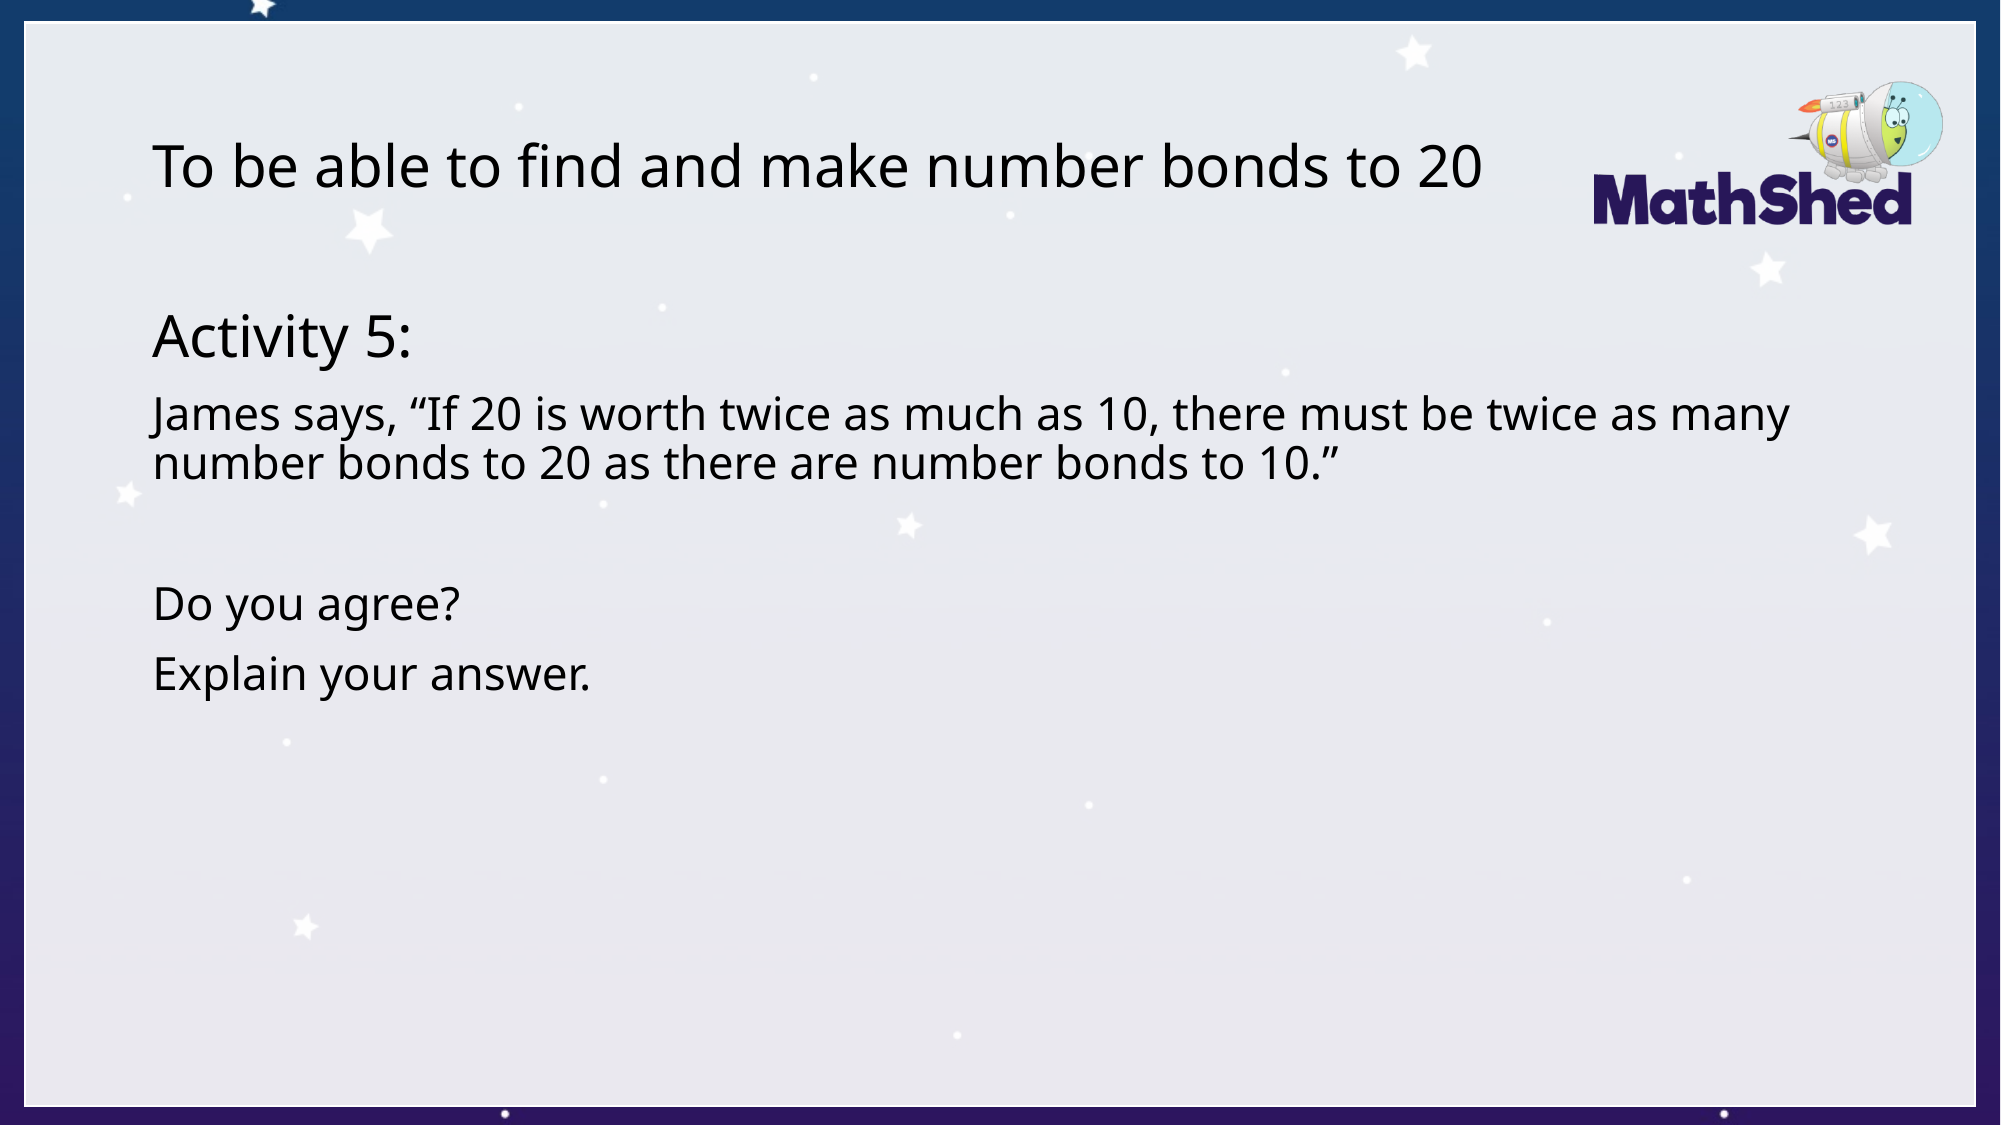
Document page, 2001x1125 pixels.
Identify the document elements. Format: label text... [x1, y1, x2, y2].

list Activity 5: James says, “If 20 is worth twice as much as 10, there must be twice as many number bonds to 20 as there are number bonds to 10.” Do you agree? Explain your answer. [137, 299, 1824, 1014]
picture [0, 0, 2001, 1125]
title To be able to find and make number bonds to 20 [137, 59, 1578, 278]
